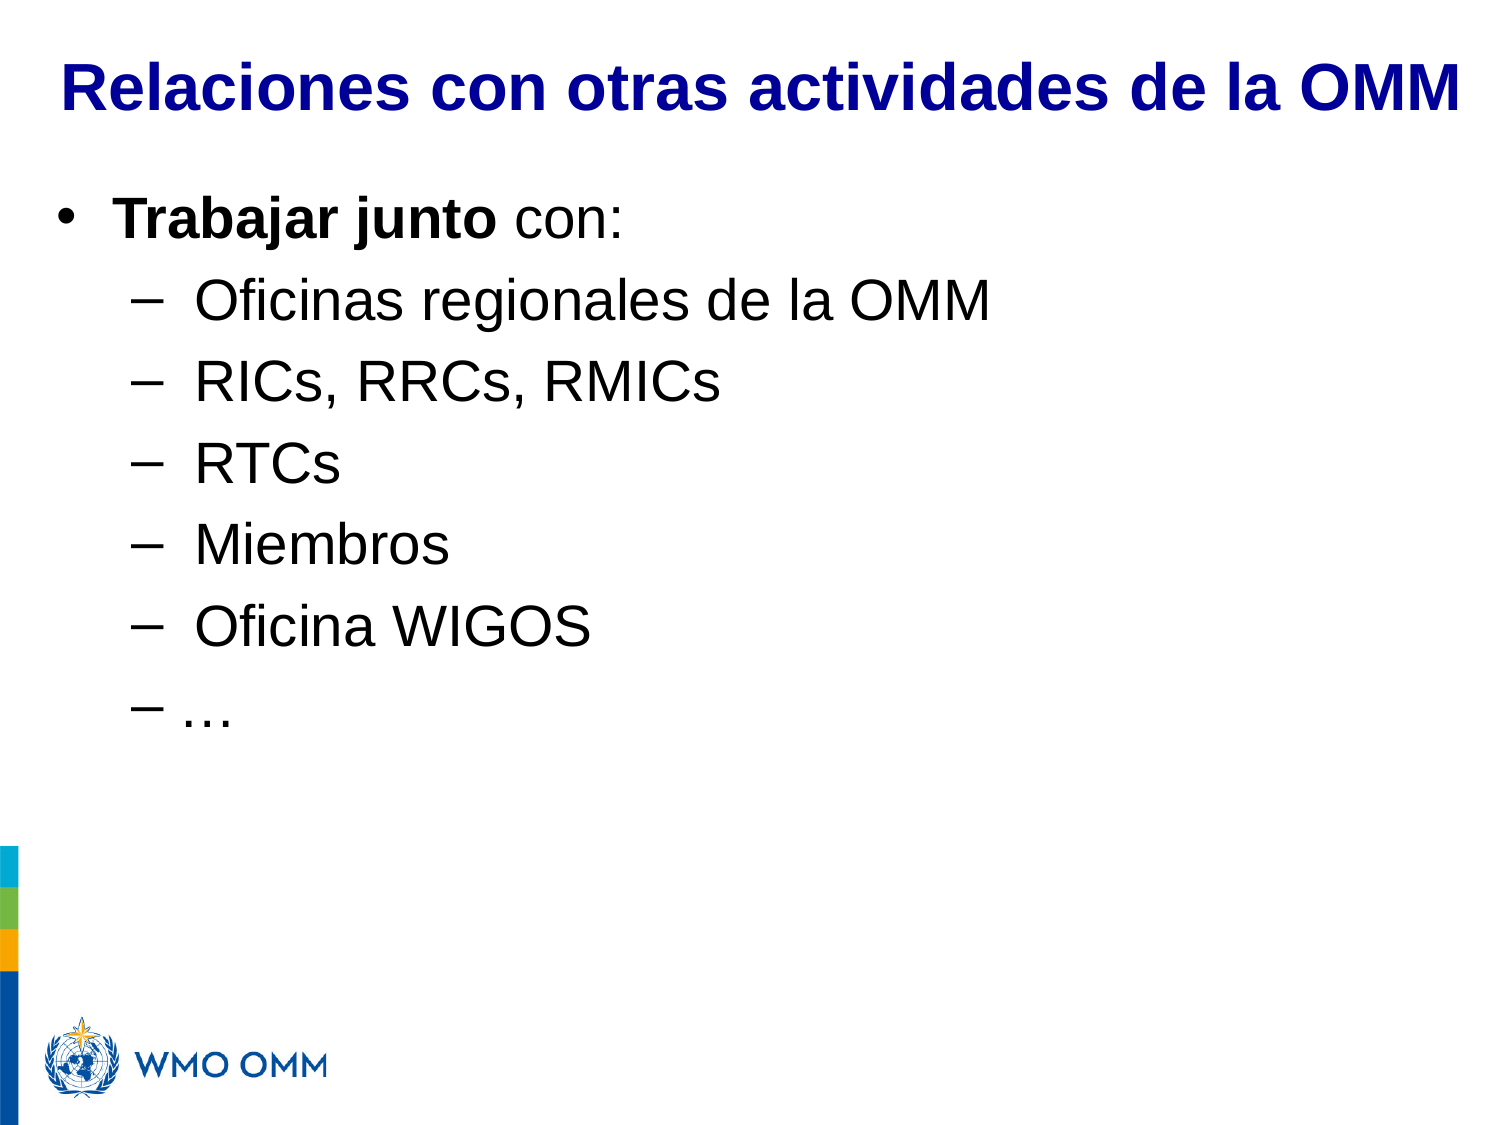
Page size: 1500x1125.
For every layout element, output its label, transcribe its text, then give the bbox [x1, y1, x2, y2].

list Trabajar junto con: Oficinas regionales de la OMM RICs, RRCs, RMICs RTCs Miembros Oficina WIGOS … [41, 172, 1459, 1125]
title Relaciones con otras actividades de la OMM [41, 19, 1483, 149]
picture [0, 845, 41, 1125]
